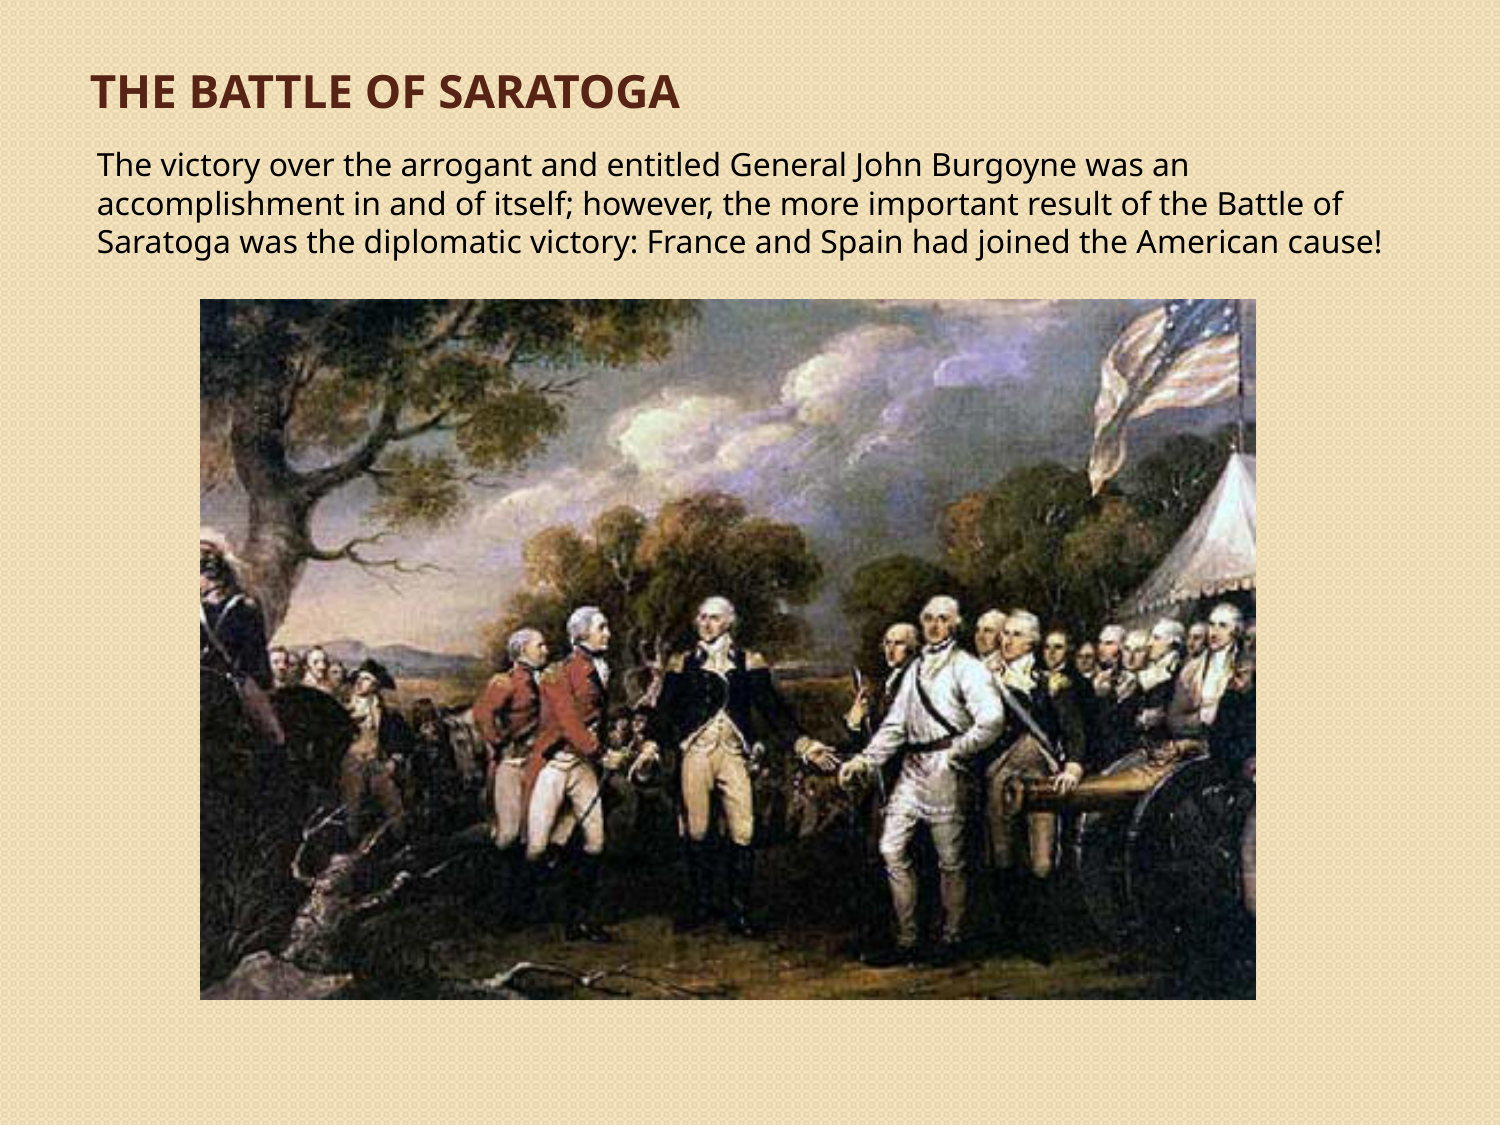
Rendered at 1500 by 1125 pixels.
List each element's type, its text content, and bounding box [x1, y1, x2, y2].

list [199, 299, 1256, 1001]
title The Battle of Saratoga [75, 35, 788, 125]
list The victory over the arrogant and entitled General John Burgoyne was an accomplishment in and of itself; however, the more important result of the Battle of Saratoga was the diplomatic victory: France and Spain had joined the American cause! [75, 137, 1413, 300]
